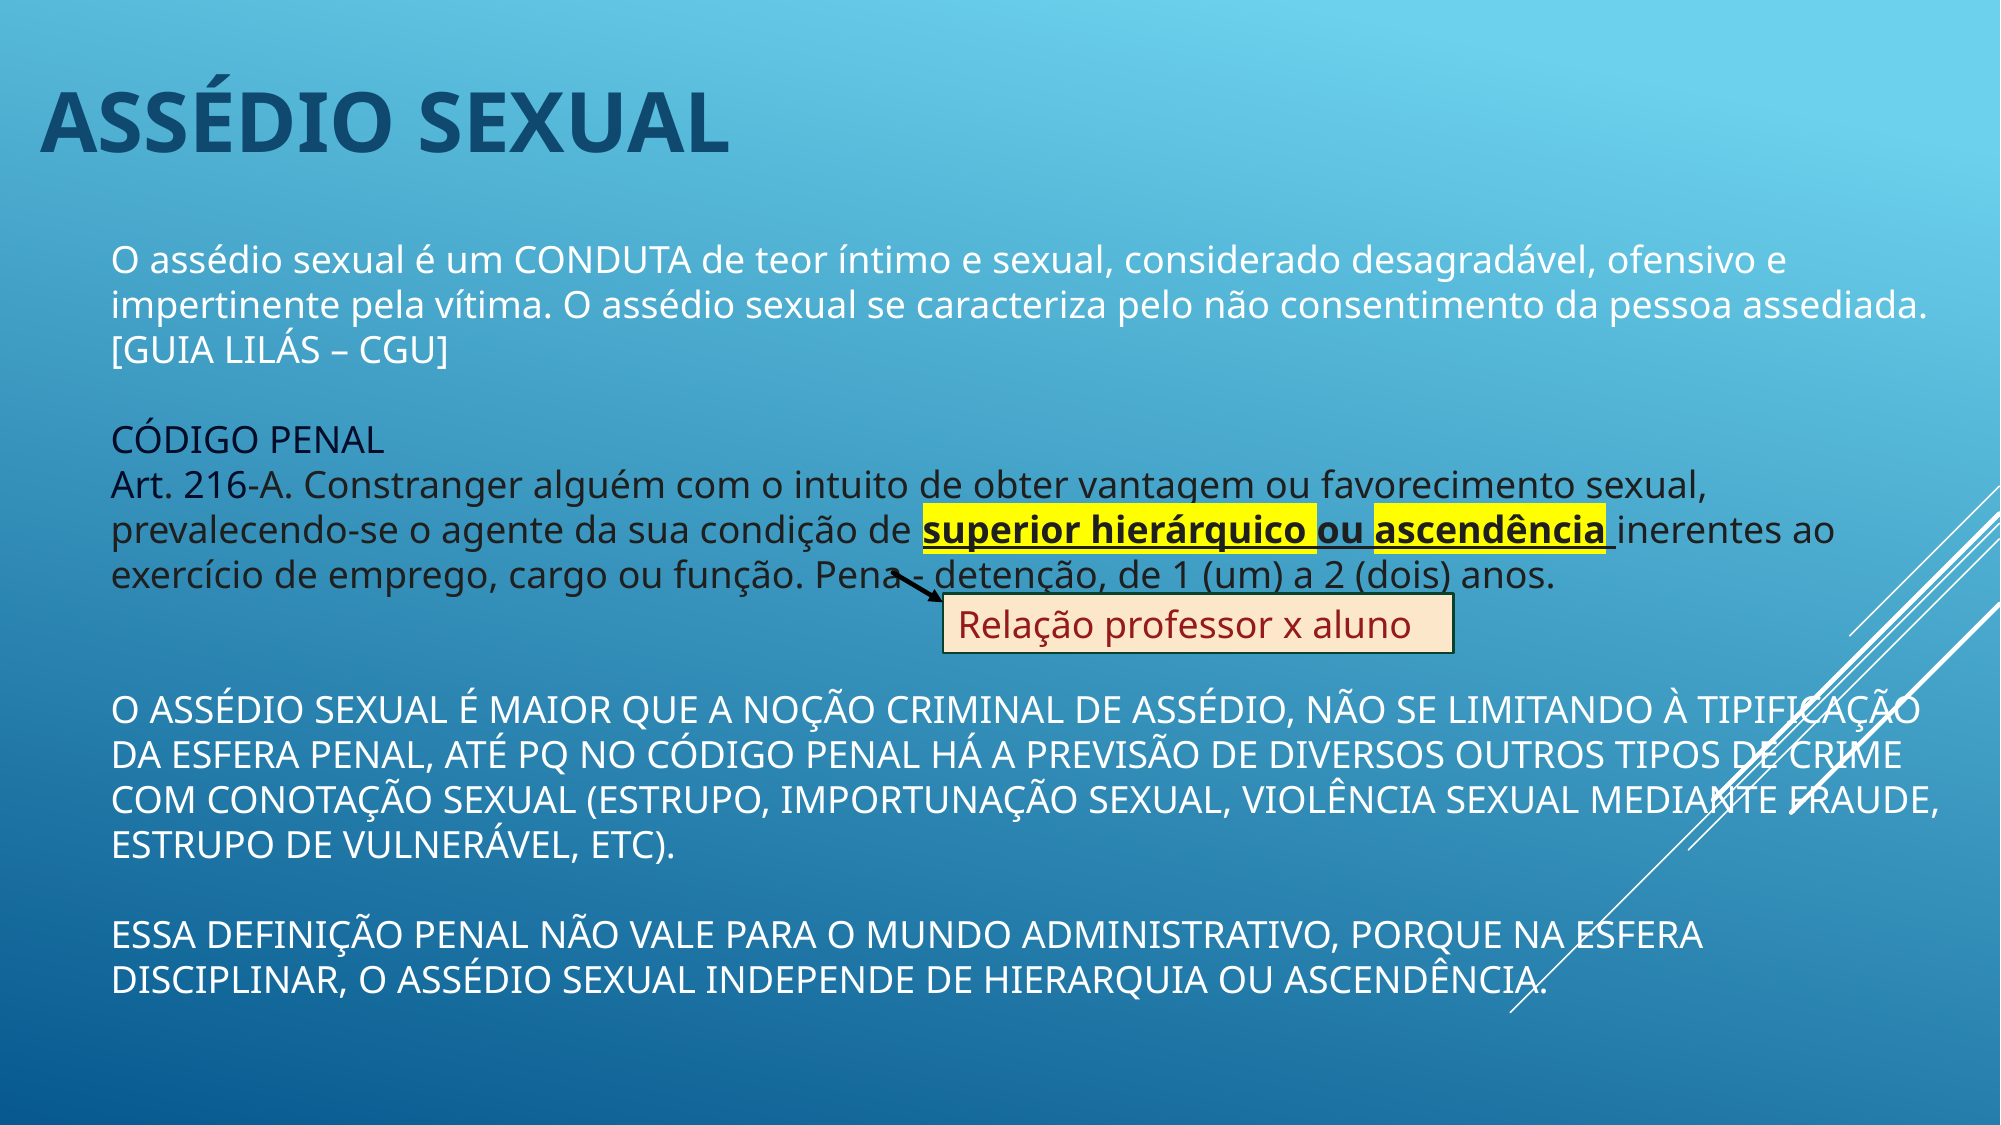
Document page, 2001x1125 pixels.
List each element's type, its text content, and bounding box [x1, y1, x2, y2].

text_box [892, 572, 944, 603]
text_box O assédio sexual é um CONDUTA de teor íntimo e sexual, considerado desagradável, ofensivo e impertinente pela vítima. O assédio sexual se caracteriza pelo não consentimento da pessoa assediada. [GUIA LILÁS – CGU] CÓDIGO PENAL Art. 216-A. Constranger alguém com o intuito de obter vantagem ou favorecimento sexual, prevalecendo-se o agente da sua condição de superior hierárquico ou ascendência inerentes ao exercício de emprego, cargo ou função. Pena - detenção, de 1 (um) a 2 (dois) anos. O ASSÉDIO SEXUAL É MAIOR QUE A NOÇÃO CRIMINAL DE ASSÉDIO, NÃO SE LIMITANDO À TIPIFICAÇÃO DA ESFERA PENAL, ATÉ PQ NO CÓDIGO PENAL HÁ A PREVISÃO DE DIVERSOS OUTROS TIPOS DE CRIME COM CONOTAÇÃO SEXUAL (ESTRUPO, IMPORTUNAÇÃO SEXUAL, VIOLÊNCIA SEXUAL MEDIANTE FRAUDE, ESTRUPO DE VULNERÁVEL, ETC). ESSA DEFINIÇÃO PENAL NÃO VALE PARA O MUNDO ADMINISTRATIVO, PORQUE NA ESFERA DISCIPLINAR, O ASSÉDIO SEXUAL INDEPENDE DE HIERARQUIA OU ASCENDÊNCIA. [95, 228, 1960, 1054]
text_box ASSÉDIO SEXUAL [25, 61, 1028, 177]
text_box Relação professor x aluno [942, 592, 1455, 654]
